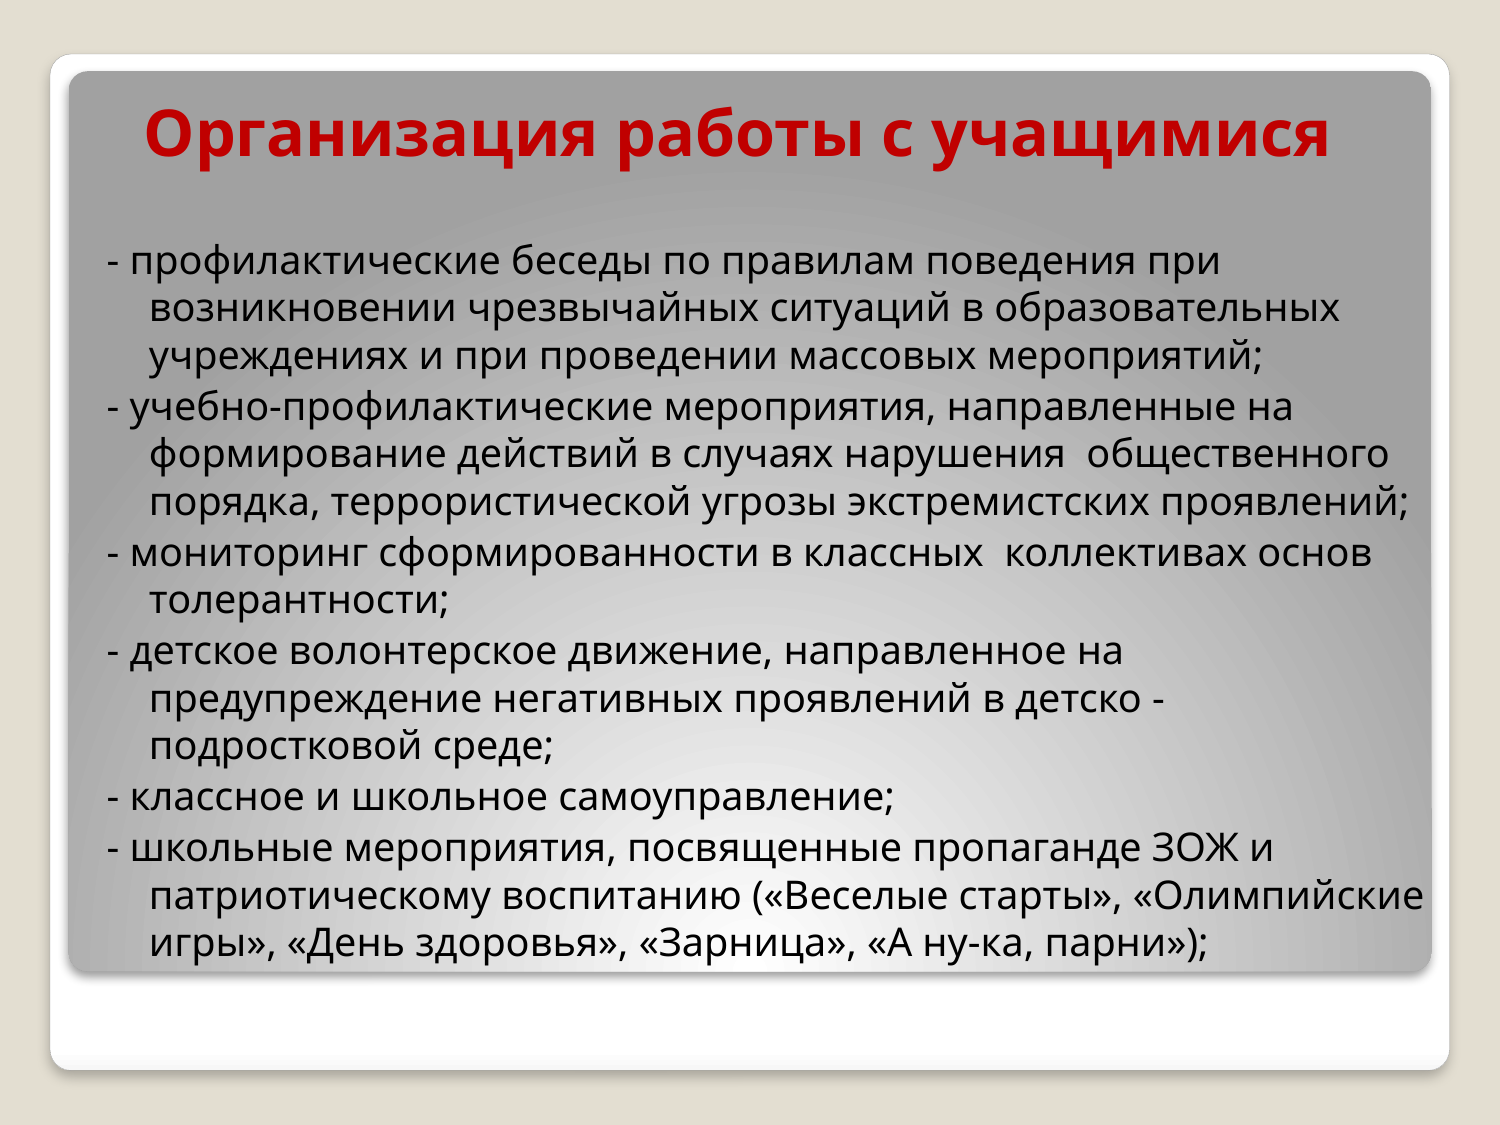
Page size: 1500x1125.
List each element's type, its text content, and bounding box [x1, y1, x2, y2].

list - профилактические беседы по правилам поведения при возникновении чрезвычайных ситуаций в образовательных учреждениях и при проведении массовых мероприятий; - учебно-профилактические мероприятия, направленные на формирование действий в случаях нарушения общественного порядка, террористической угрозы экстремистских проявлений; - мониторинг сформированности в классных коллективах основ толерантности; - детское волонтерское движение, направленное на предупреждение негативных проявлений в детско -подростковой среде; - классное и школьное самоуправление; - школьные мероприятия, посвященные пропаганде ЗОЖ и патриотическому воспитанию («Веселые старты», «Олимпийские игры», «День здоровья», «Зарница», «А ну-ка, парни»); [76, 219, 1447, 1071]
title Организация работы с учащимися [76, 66, 1400, 219]
